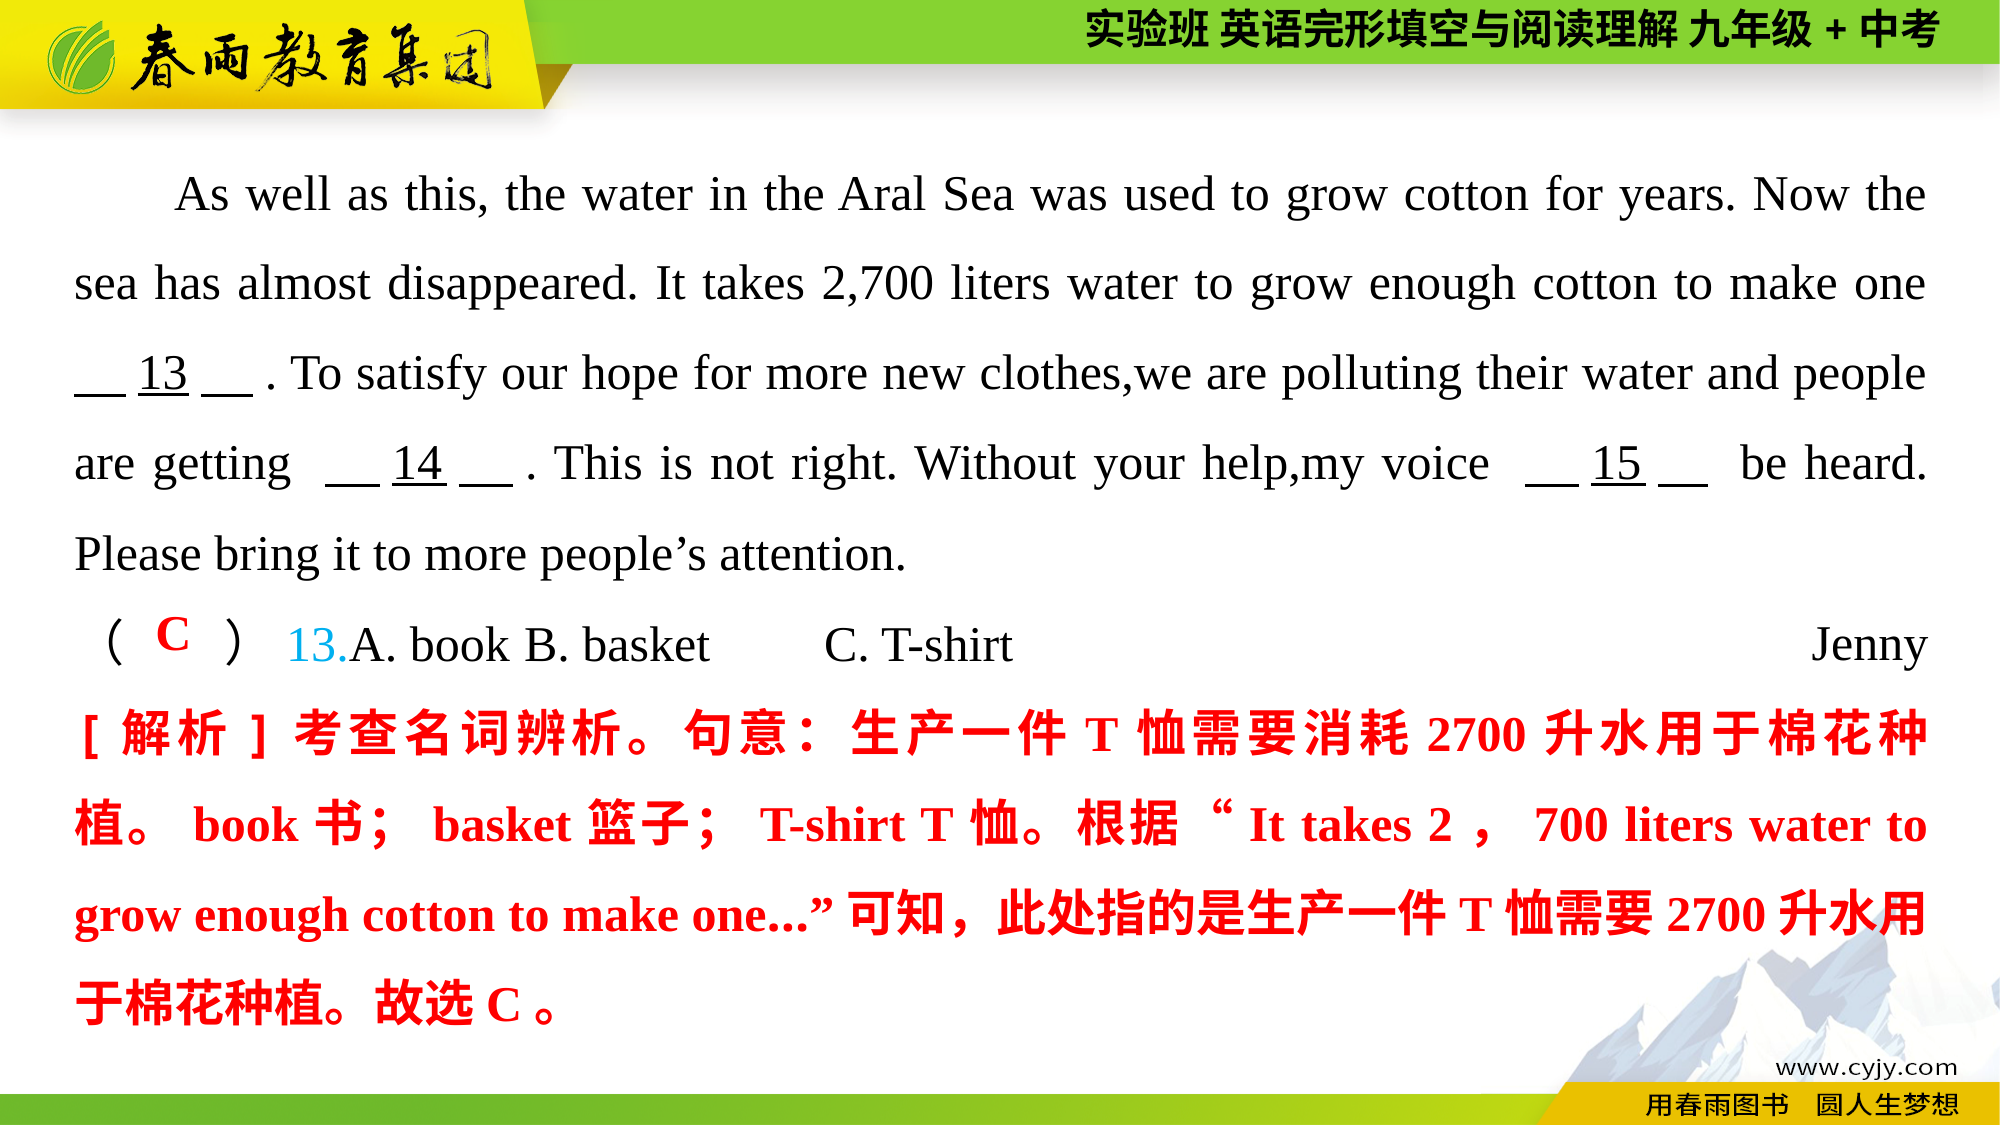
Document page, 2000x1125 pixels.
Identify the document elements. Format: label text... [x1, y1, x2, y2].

text_box C [140, 593, 207, 668]
list As well as this, the water in the Aral Sea was used to grow cotton for years. Now the sea has almost disappeared. It takes 2,700 liters water to grow enough cotton to make one 13 . To satisfy our hope for more new clothes,we are polluting their water and people are getting 14 . This is not right. Without your help,my voice 15 be heard. Please bring it to more people’s attention. Jenny [59, 122, 1944, 683]
text_box [解析]考查名词辨析。句意：生产一件T恤需要消耗2700升水用于棉花种植。book书；basket篮子；T-shirt T恤。根据“It takes 2，700 liters water to grow enough cotton to make one...”可知，此处指的是生产一件T恤需要2700升水用于棉花种植。故选C。 [59, 683, 1944, 1040]
picture [0, 0, 2000, 1125]
